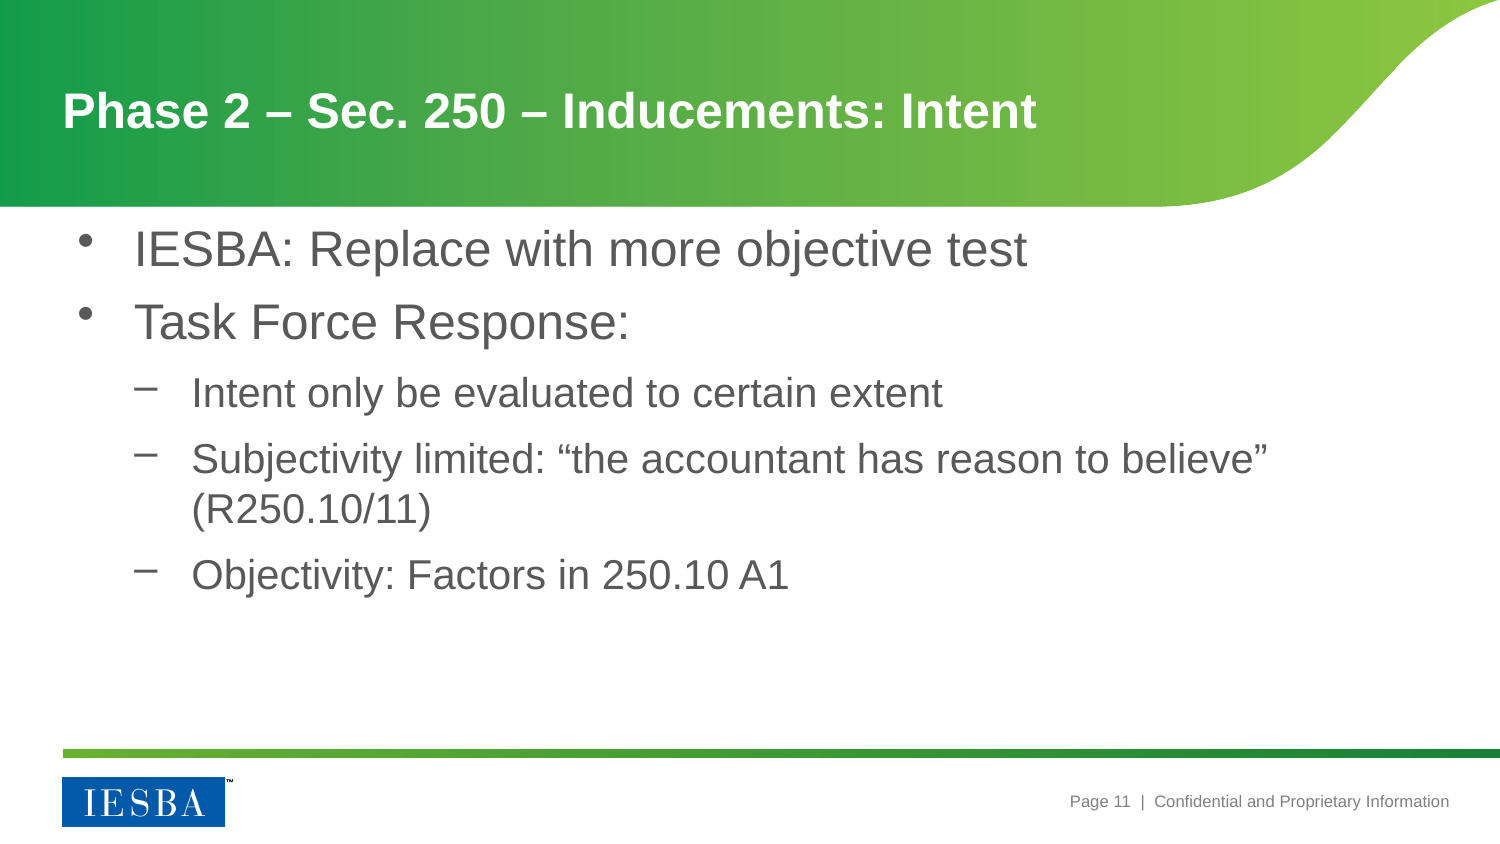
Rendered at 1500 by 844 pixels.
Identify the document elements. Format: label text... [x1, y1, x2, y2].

picture [0, 0, 1500, 207]
picture [62, 777, 233, 827]
list IESBA: Replace with more objective test Task Force Response: Intent only be evaluated to certain extent Subjectivity limited: “the accountant has reason to believe” (R250.10/11) Objectivity: Factors in 250.10 A1 [62, 209, 1450, 747]
title Phase 2 – Sec. 250 – Inducements: Intent [62, 75, 1300, 142]
